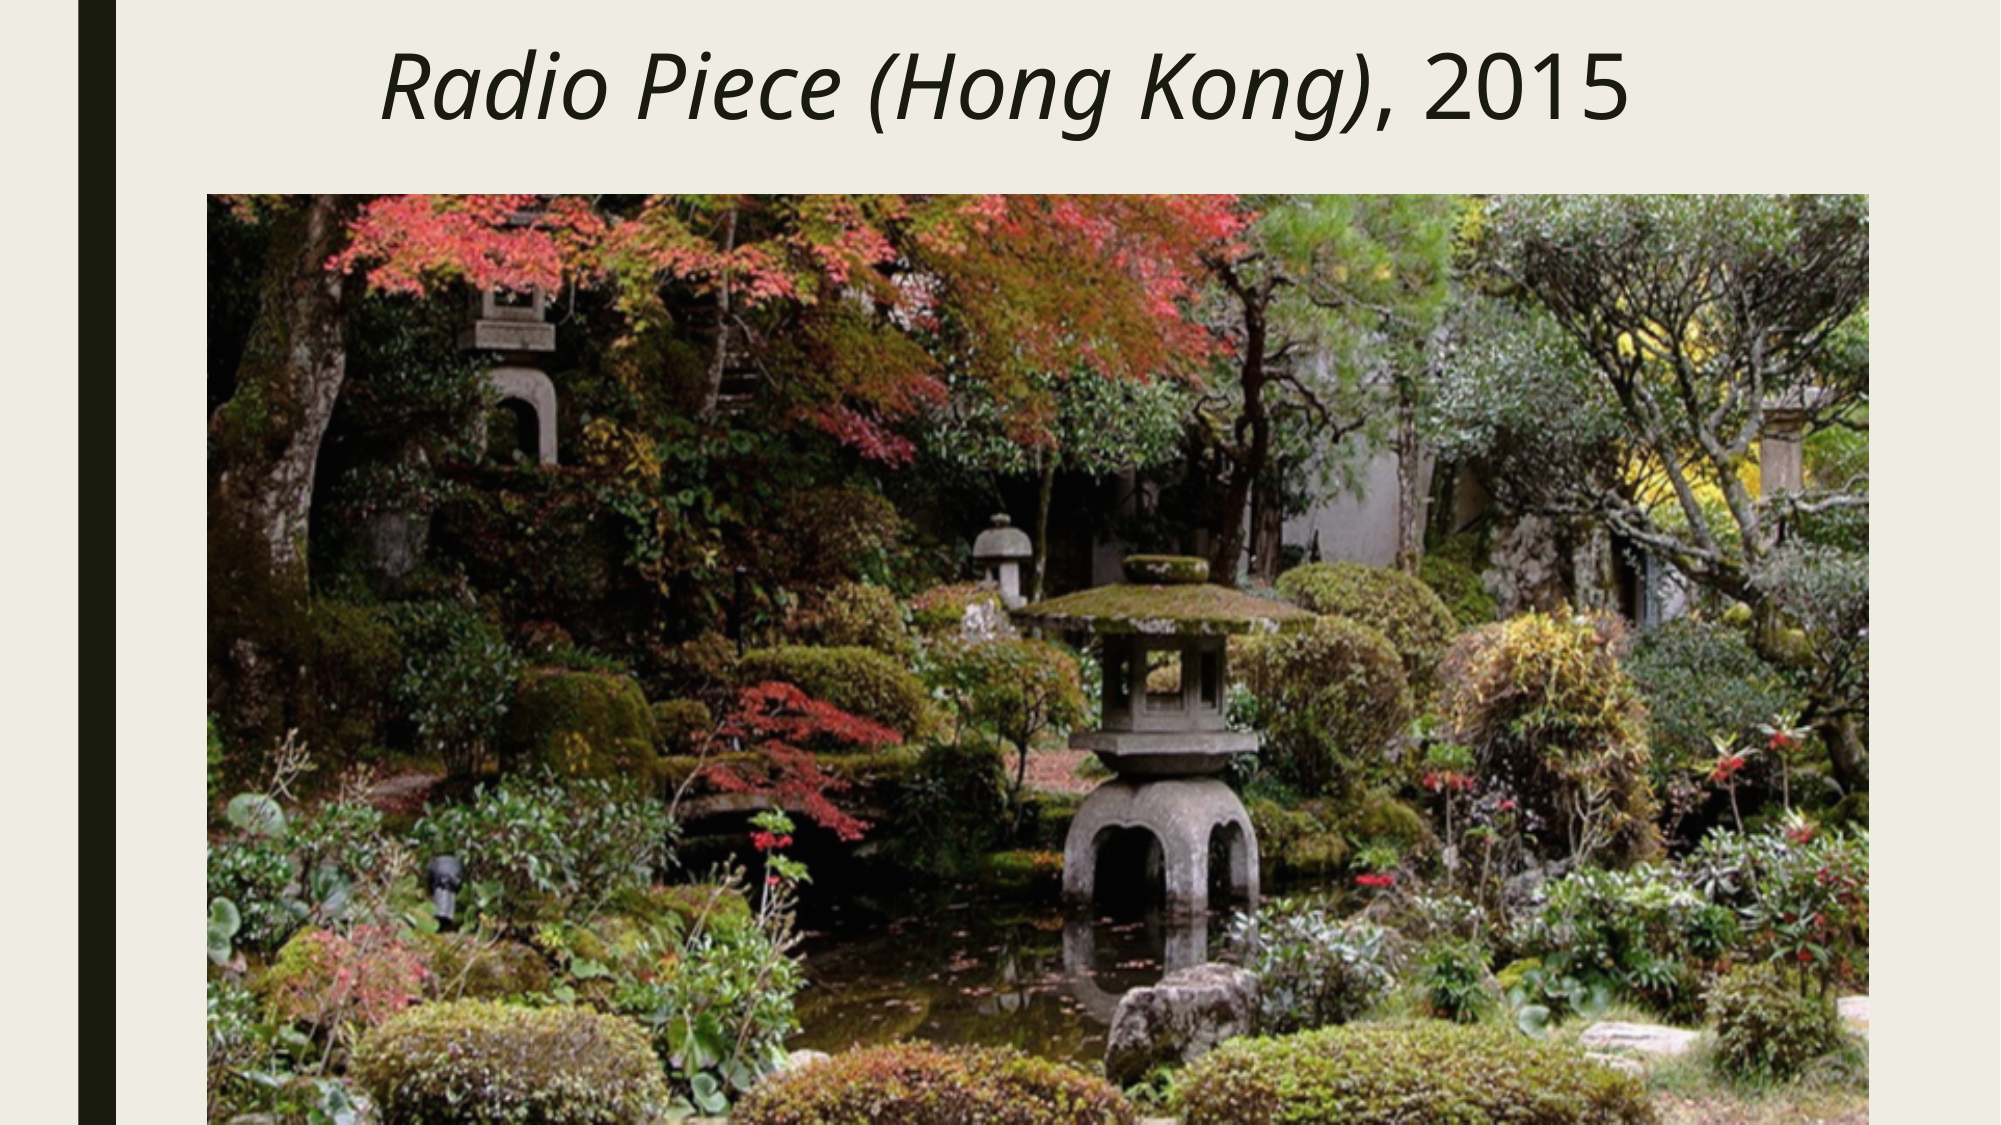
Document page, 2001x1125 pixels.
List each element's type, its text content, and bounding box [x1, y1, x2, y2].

title Radio Piece (Hong Kong), 2015 [217, 34, 1793, 194]
picture [207, 194, 1869, 1125]
